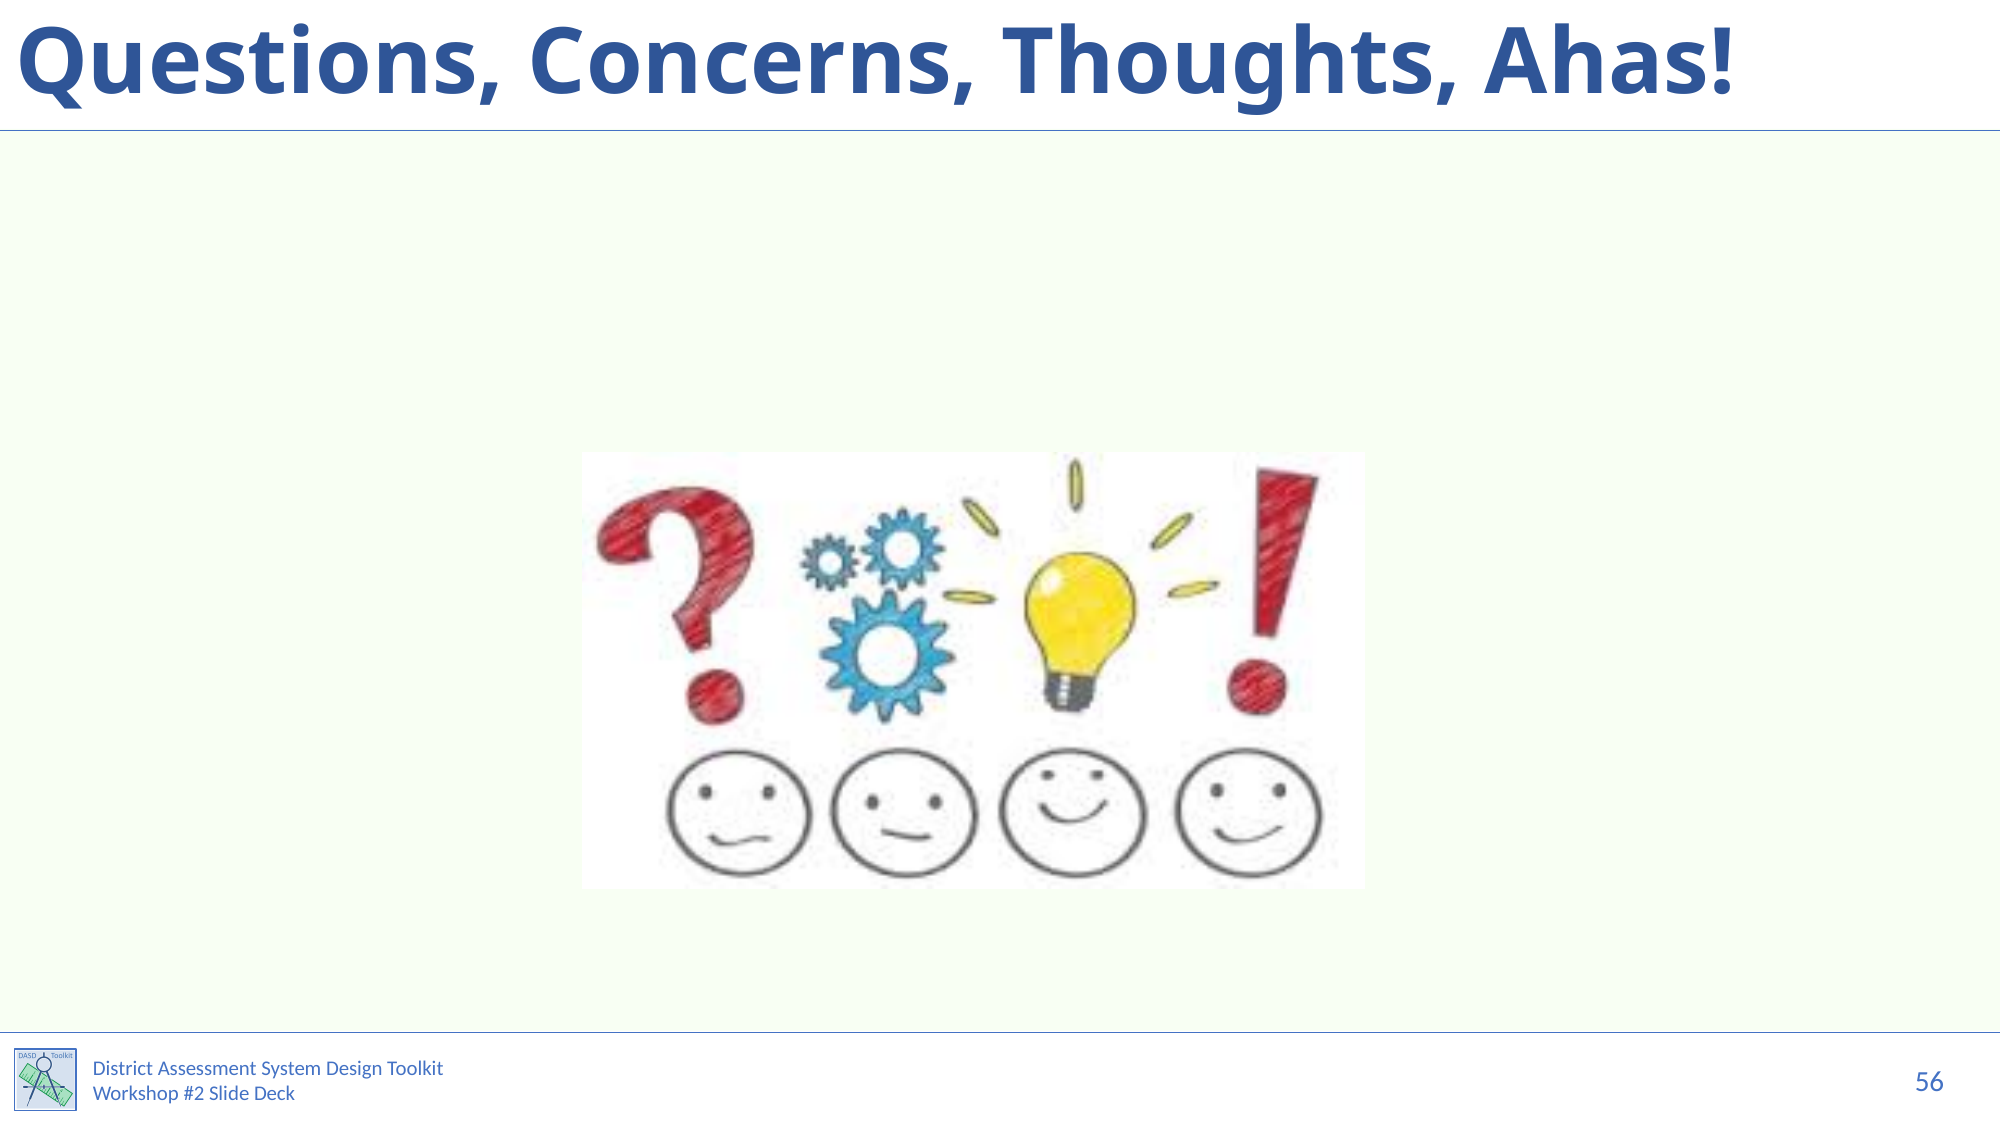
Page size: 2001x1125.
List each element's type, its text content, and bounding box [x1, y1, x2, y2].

title Questions, Concerns, Thoughts, Ahas! [0, 0, 2000, 129]
picture [15, 1050, 75, 1110]
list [582, 452, 1365, 889]
